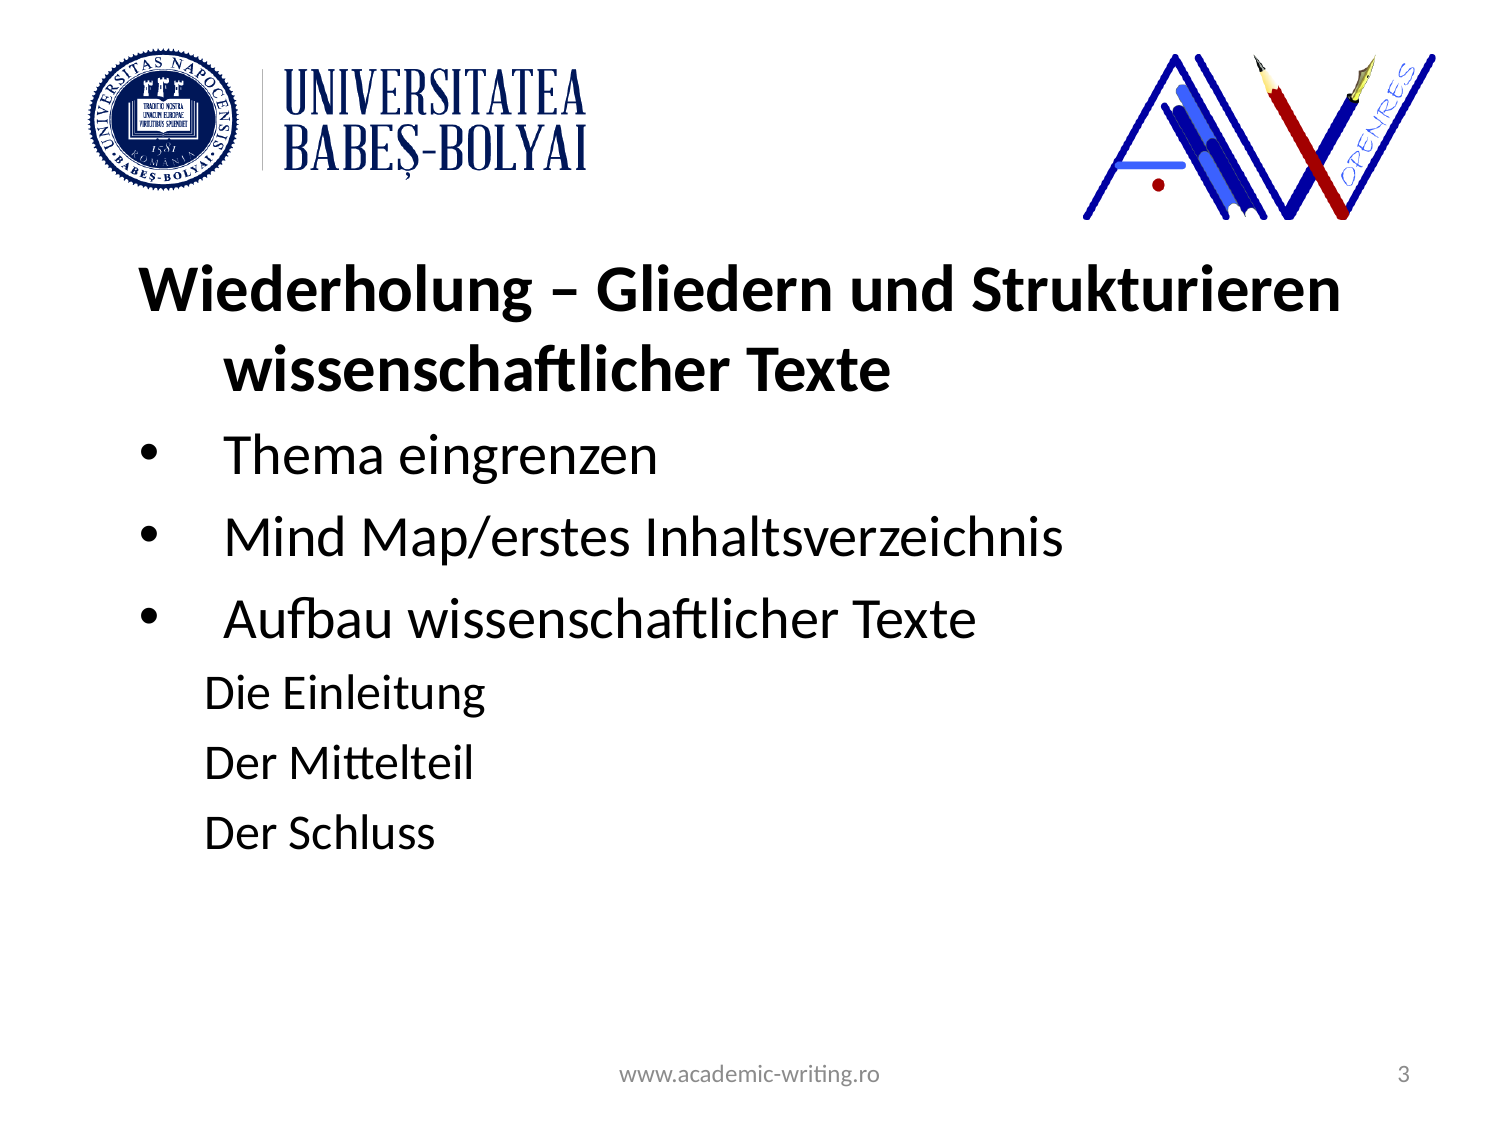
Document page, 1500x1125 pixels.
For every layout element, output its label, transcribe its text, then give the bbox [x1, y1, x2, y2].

slide_number 3 [1074, 1042, 1425, 1103]
picture [76, 42, 597, 197]
footer www.academic-writing.ro [512, 1042, 988, 1103]
list Wiederholung – Gliedern und Strukturieren wissenschaftlicher Texte Thema eingrenzen Mind Map/erstes Inhaltsverzeichnis Aufbau wissenschaftlicher Texte Die Einleitung Der Mittelteil Der Schluss [123, 237, 1425, 988]
picture [1083, 54, 1436, 220]
